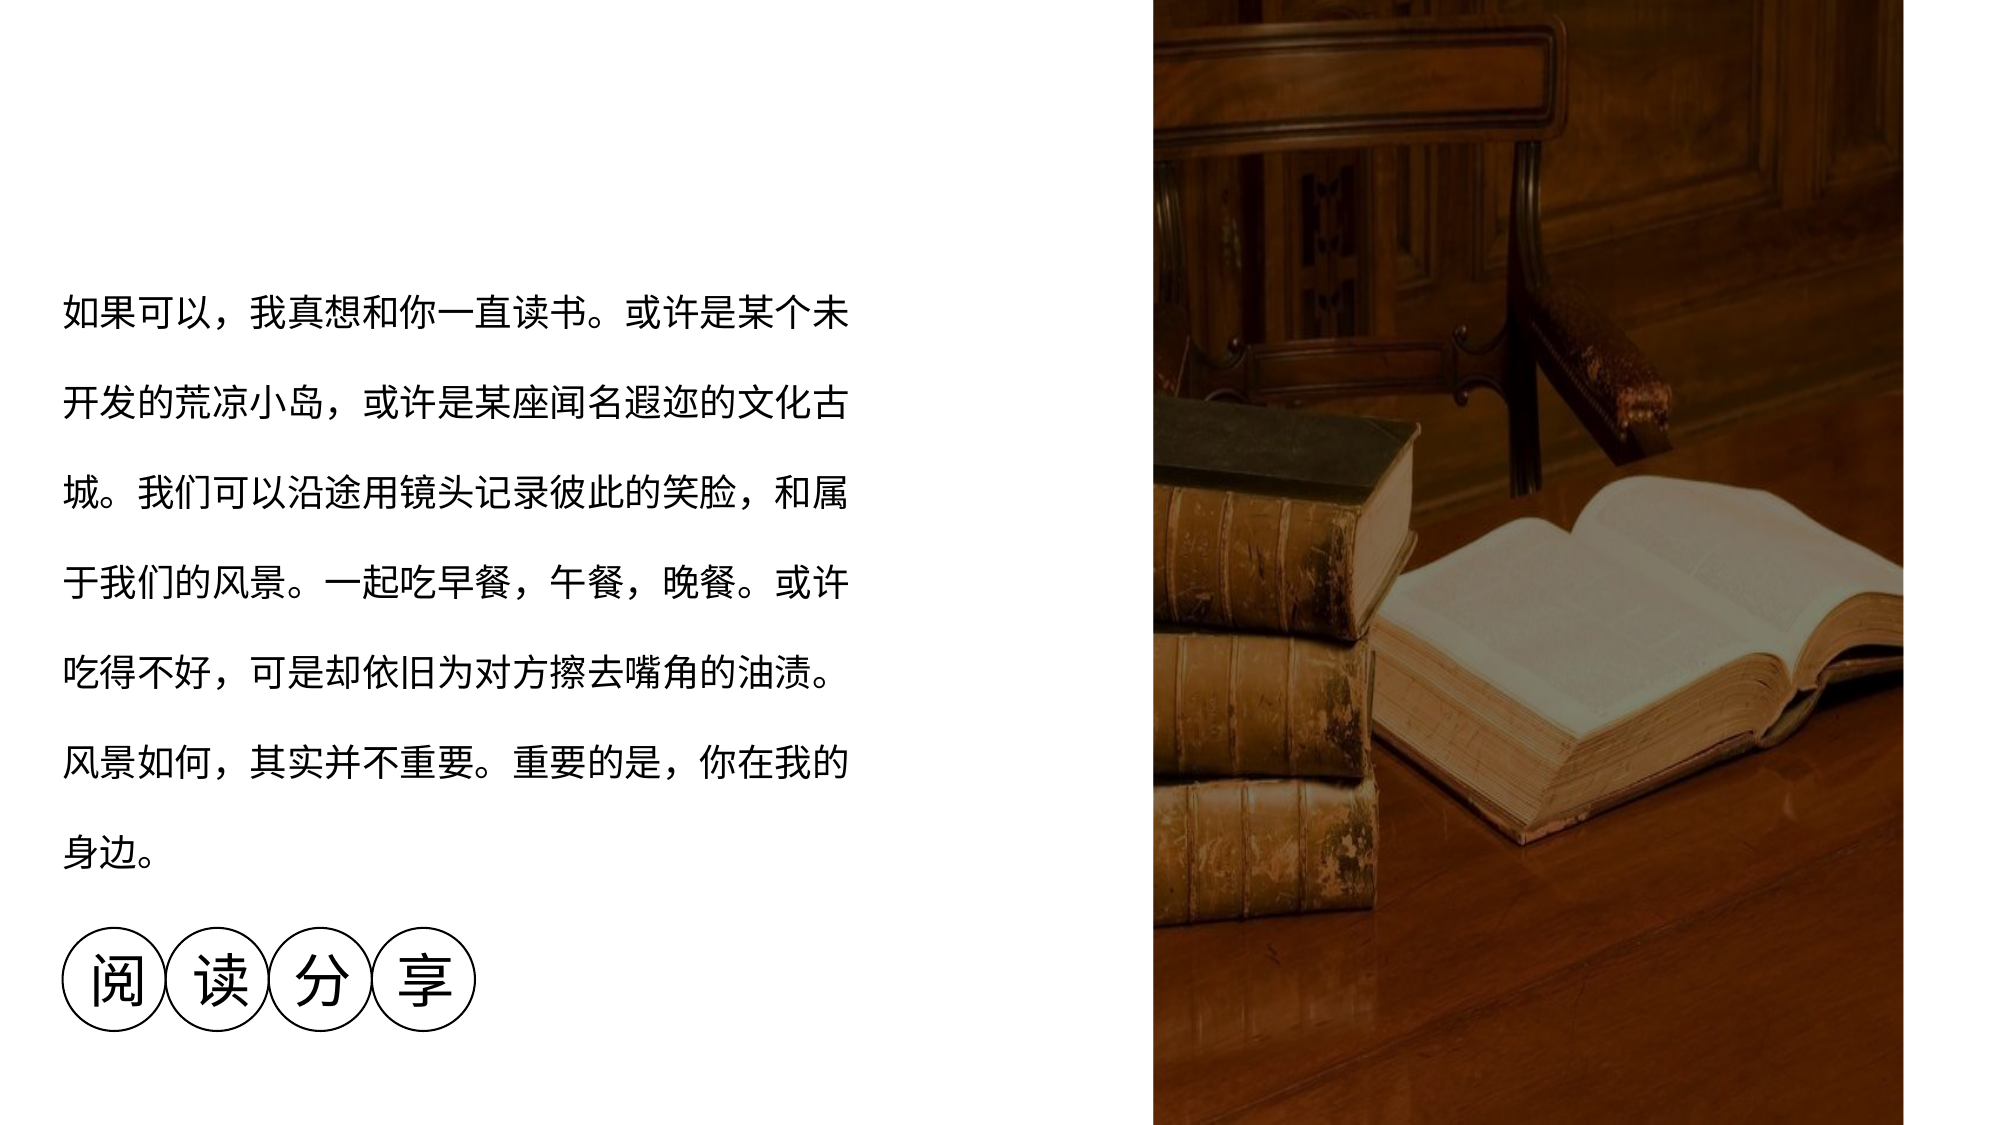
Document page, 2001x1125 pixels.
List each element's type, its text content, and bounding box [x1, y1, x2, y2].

text_box [1152, 0, 1904, 1125]
text_box 如果可以，我真想和你一直读书。或许是某个未开发的荒凉小岛，或许是某座闻名遐迩的文化古城。我们可以沿途用镜头记录彼此的笑脸，和属于我们的风景。一起吃早餐，午餐，晚餐。或许吃得不好，可是却依旧为对方擦去嘴角的油渍。风景如何，其实并不重要。重要的是，你在我的身边。 [47, 236, 873, 882]
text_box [62, 927, 476, 1031]
